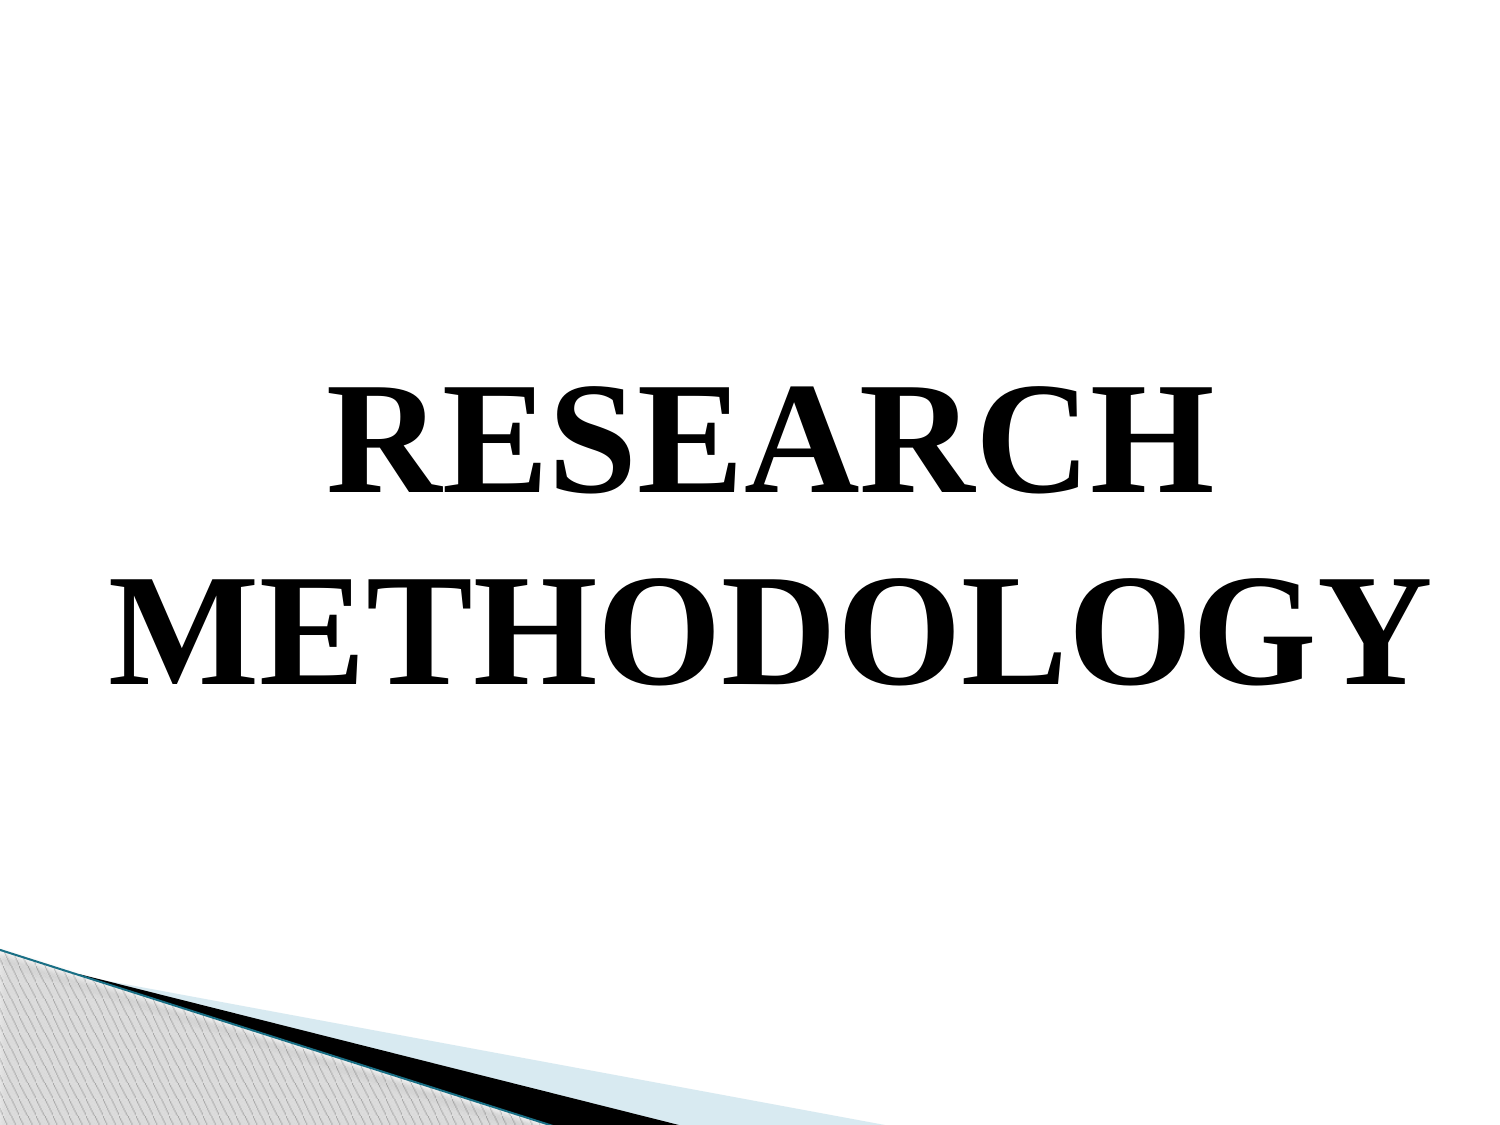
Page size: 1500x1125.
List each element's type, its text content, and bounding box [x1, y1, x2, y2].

list RESEARCH METHODOLOGY [62, 324, 1462, 729]
